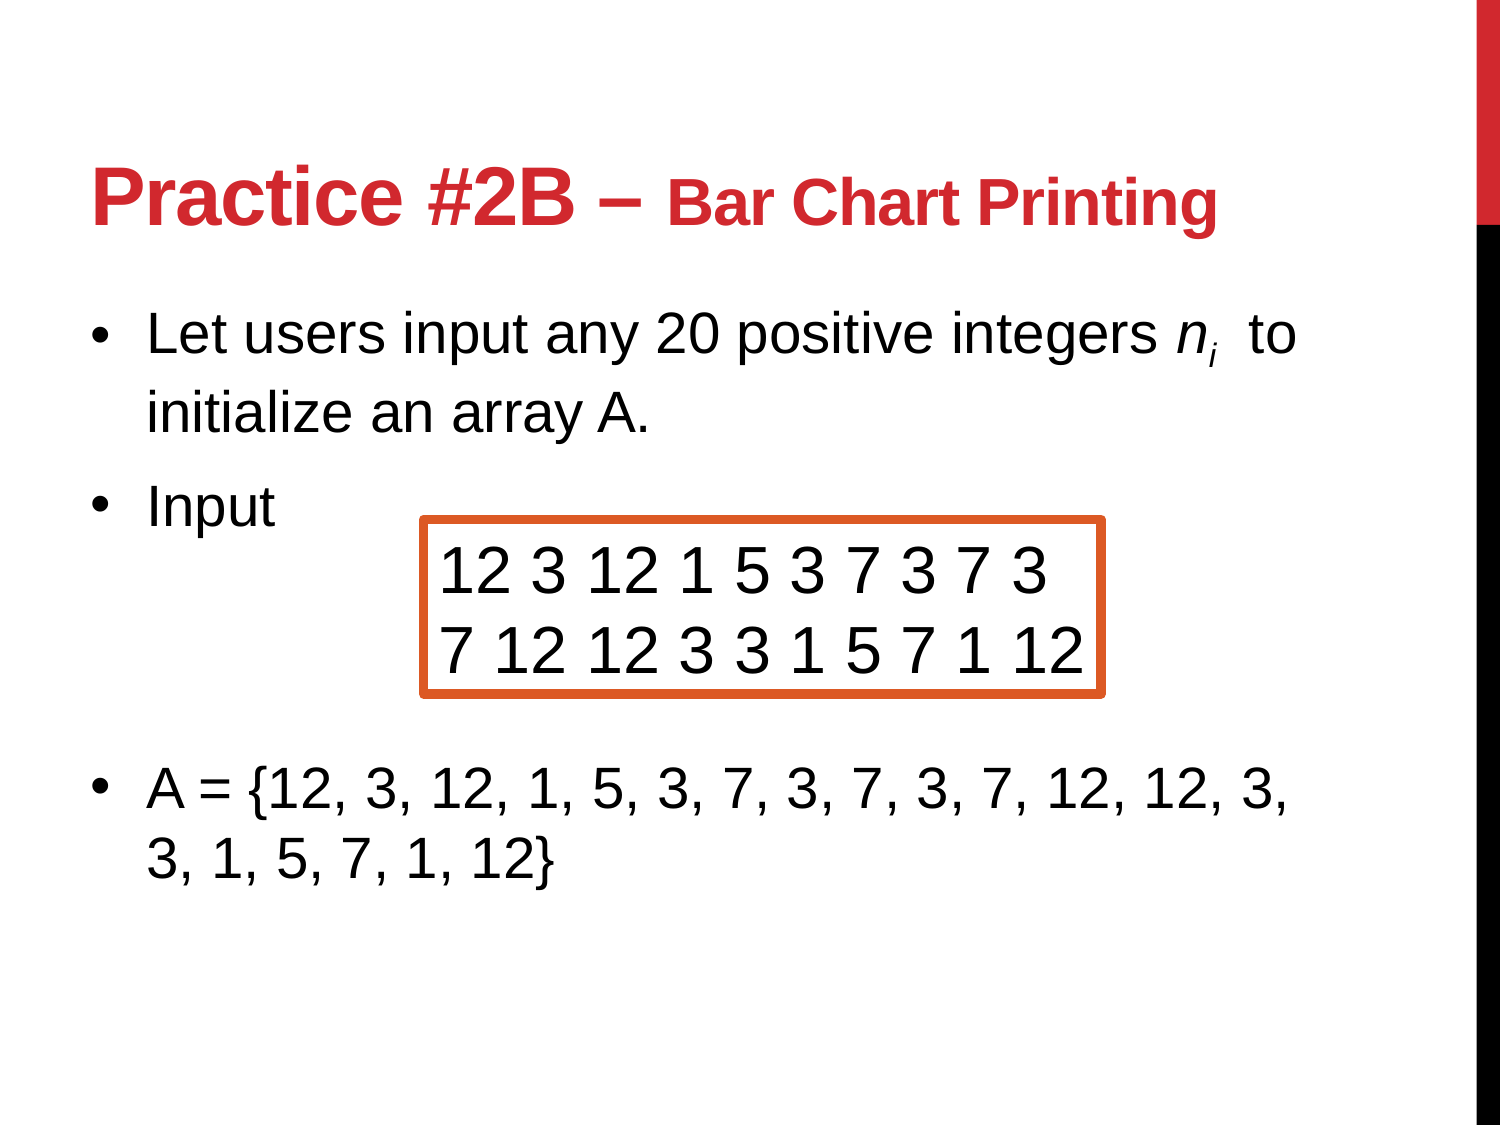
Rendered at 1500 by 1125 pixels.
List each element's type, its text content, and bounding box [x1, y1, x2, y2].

title Practice #2B – Bar Chart Printing [75, 25, 1350, 250]
text_box 12 3 12 1 5 3 7 3 7 3 7 12 12 3 3 1 5 7 1 12 [423, 519, 1101, 694]
list Let users input any 20 positive integers ni to initialize an array A. Input A = {12, 3, 12, 1, 5, 3, 7, 3, 7, 3, 7, 12, 12, 3, 3, 1, 5, 7, 1, 12} [75, 287, 1325, 1005]
